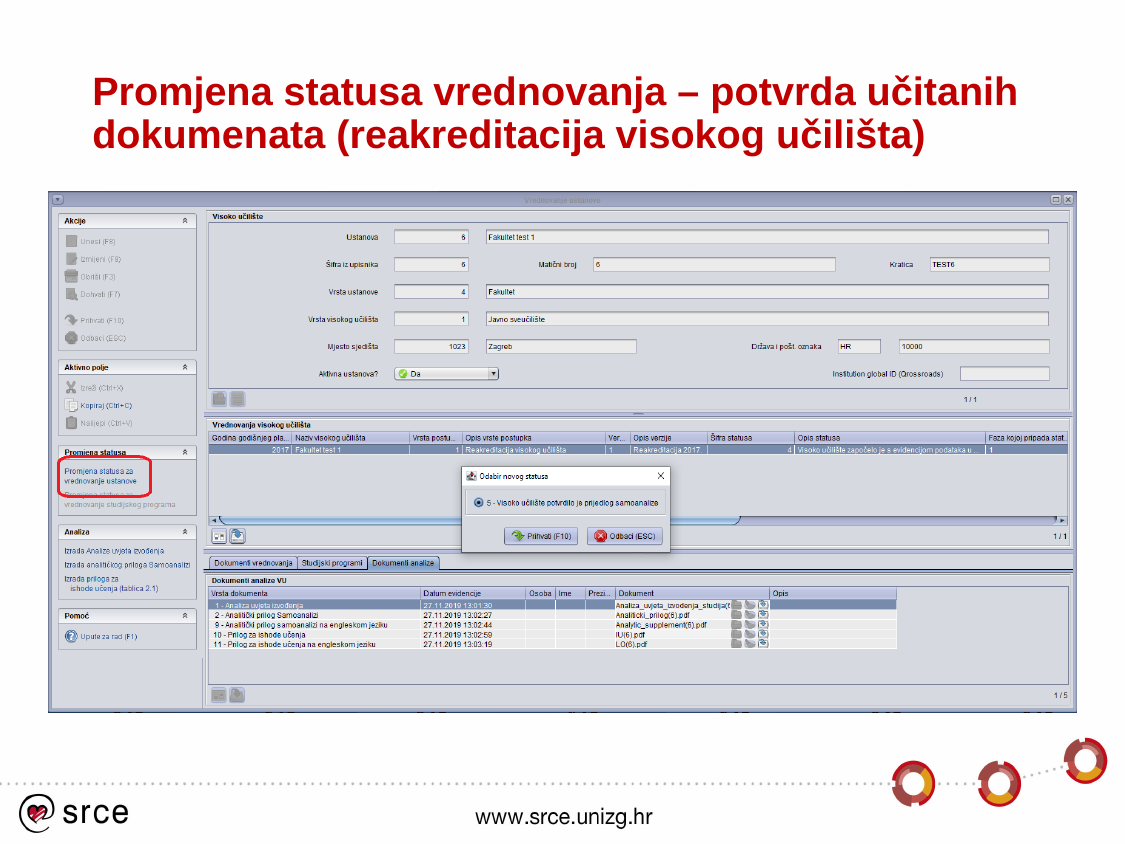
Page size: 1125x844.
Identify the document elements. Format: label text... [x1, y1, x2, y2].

title Promjena statusa vrednovanja – potvrda učitanih dokumenata (reakreditacija visokog učilišta) [77, 63, 1048, 165]
picture [0, 0, 1125, 844]
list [48, 192, 1077, 713]
